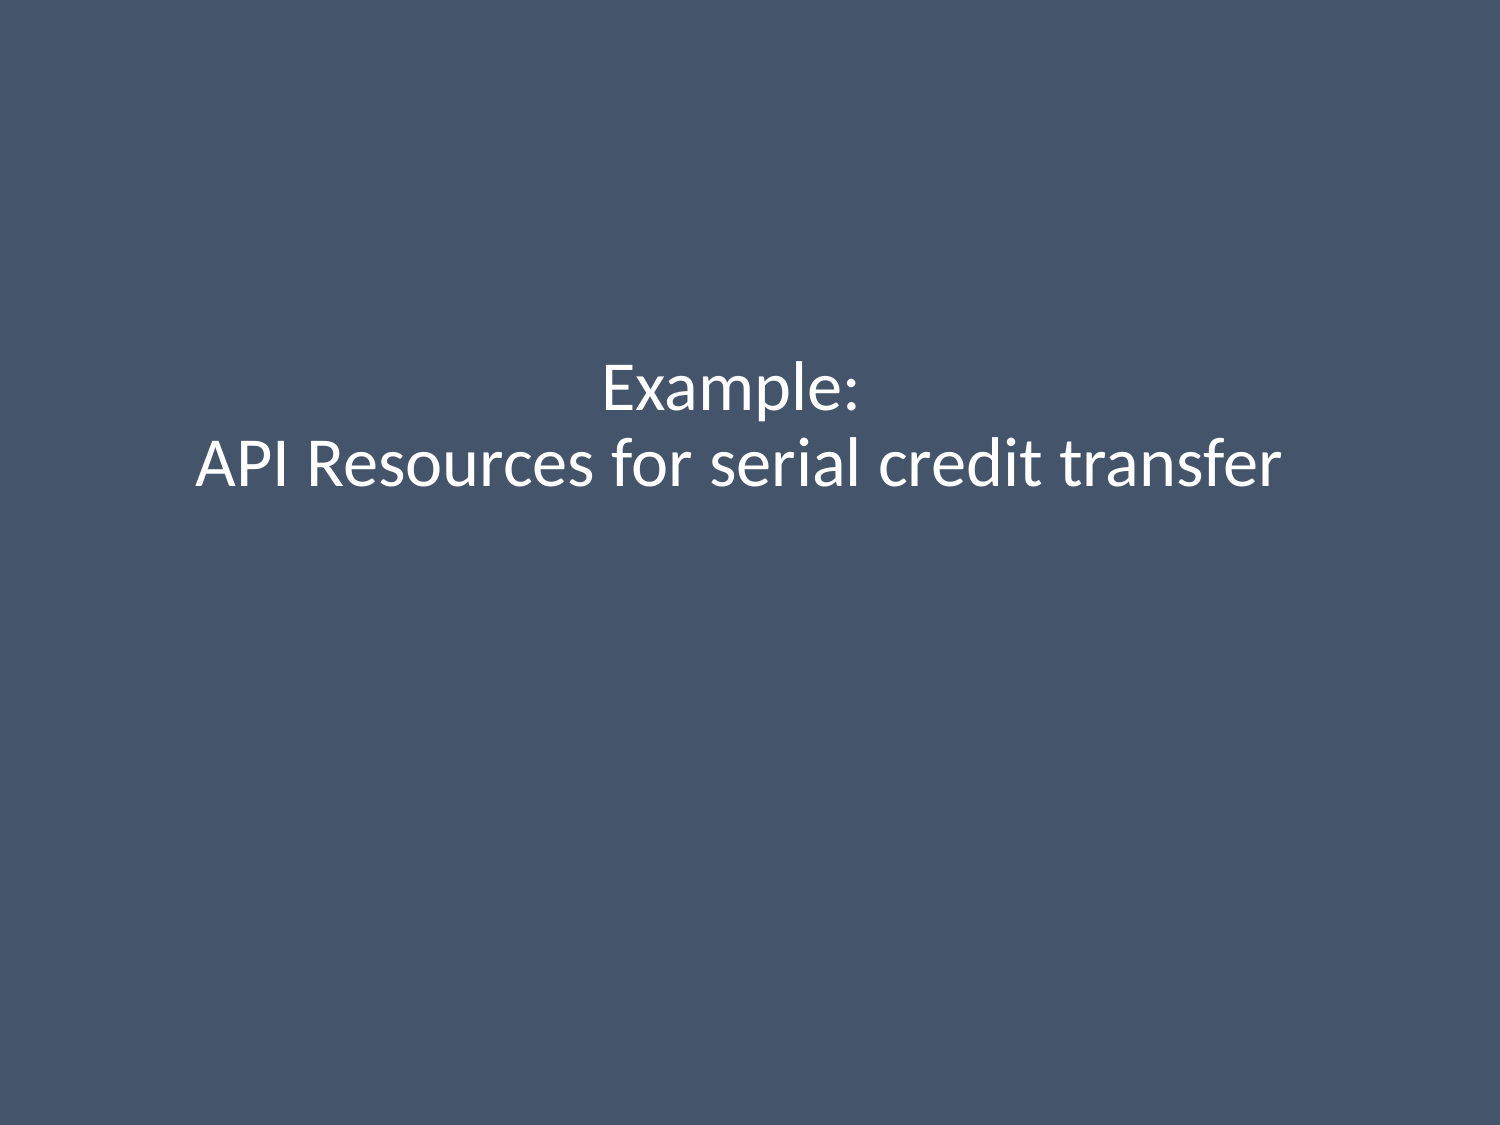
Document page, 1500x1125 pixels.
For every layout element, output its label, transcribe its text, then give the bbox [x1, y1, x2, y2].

title Example: API Resources for serial credit transfer [73, 310, 1406, 626]
